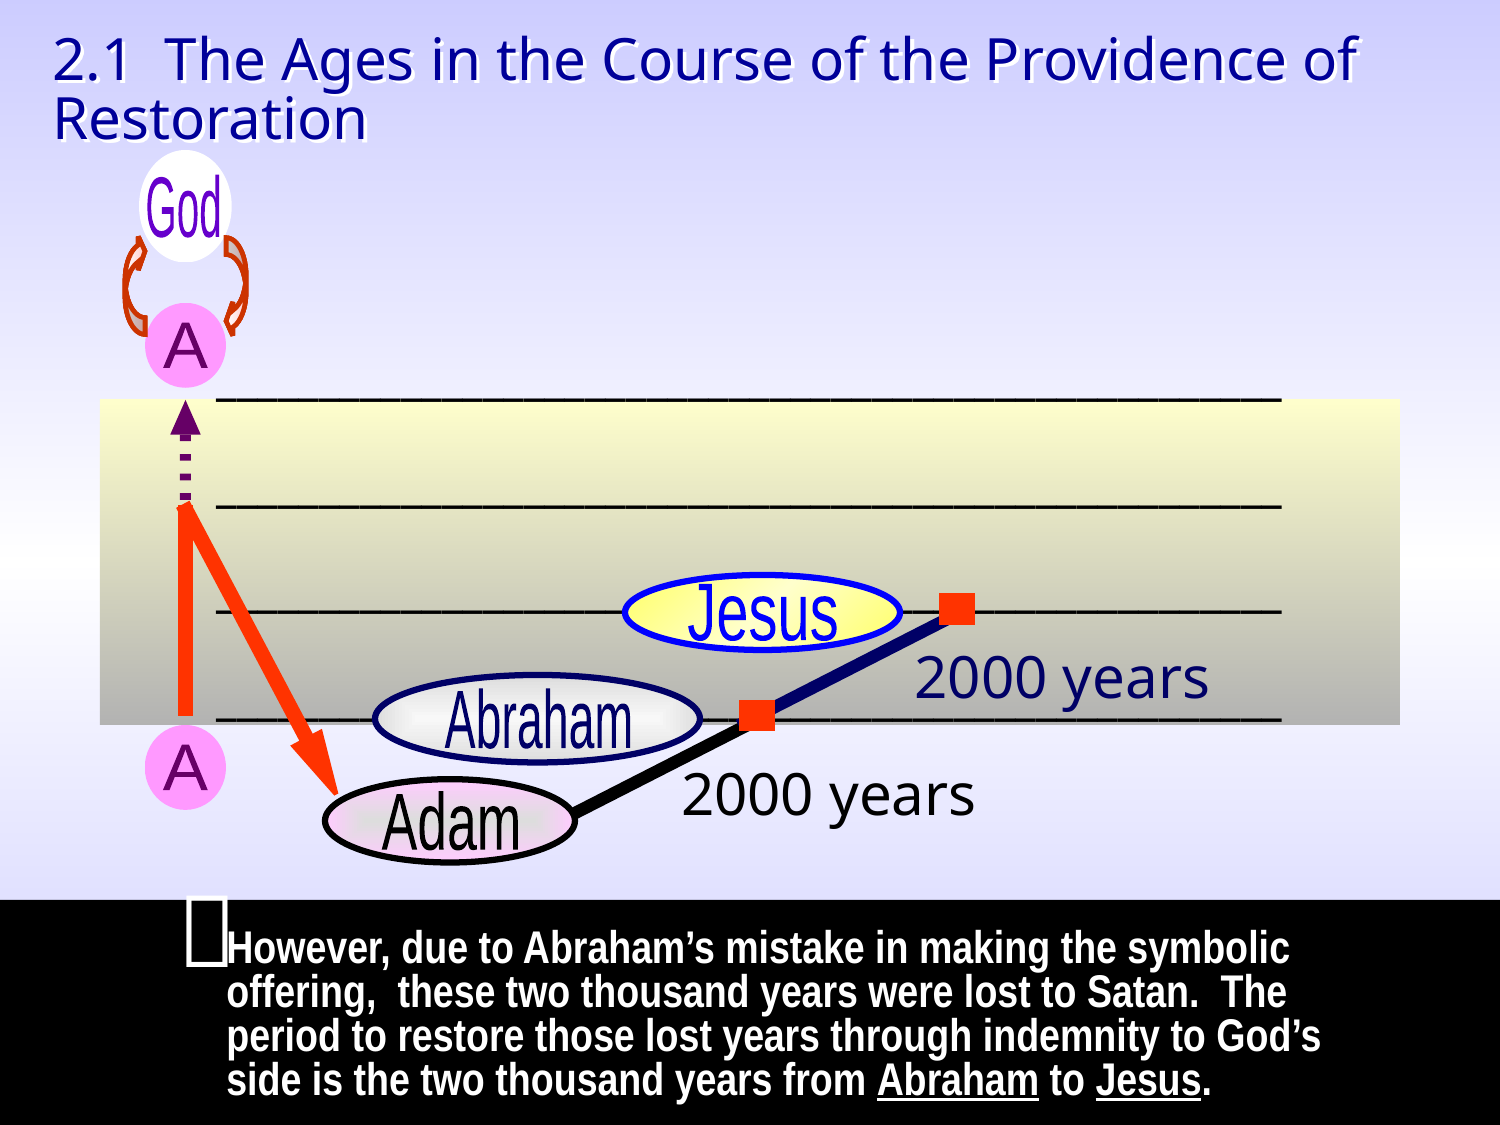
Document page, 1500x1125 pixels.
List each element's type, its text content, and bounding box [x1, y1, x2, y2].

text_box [324, 778, 576, 863]
text_box 2000 years [653, 750, 1004, 835]
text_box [169, 399, 201, 501]
text_box [293, 735, 332, 779]
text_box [374, 674, 701, 763]
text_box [624, 574, 901, 651]
text_box [0, 899, 1500, 1125]
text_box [144, 724, 227, 811]
text_box 2.1 The Ages in the Course of the Providence of Restoration [37, 25, 1475, 159]
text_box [162, 906, 1363, 1113]
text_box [62, 374, 1438, 726]
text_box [124, 149, 247, 388]
